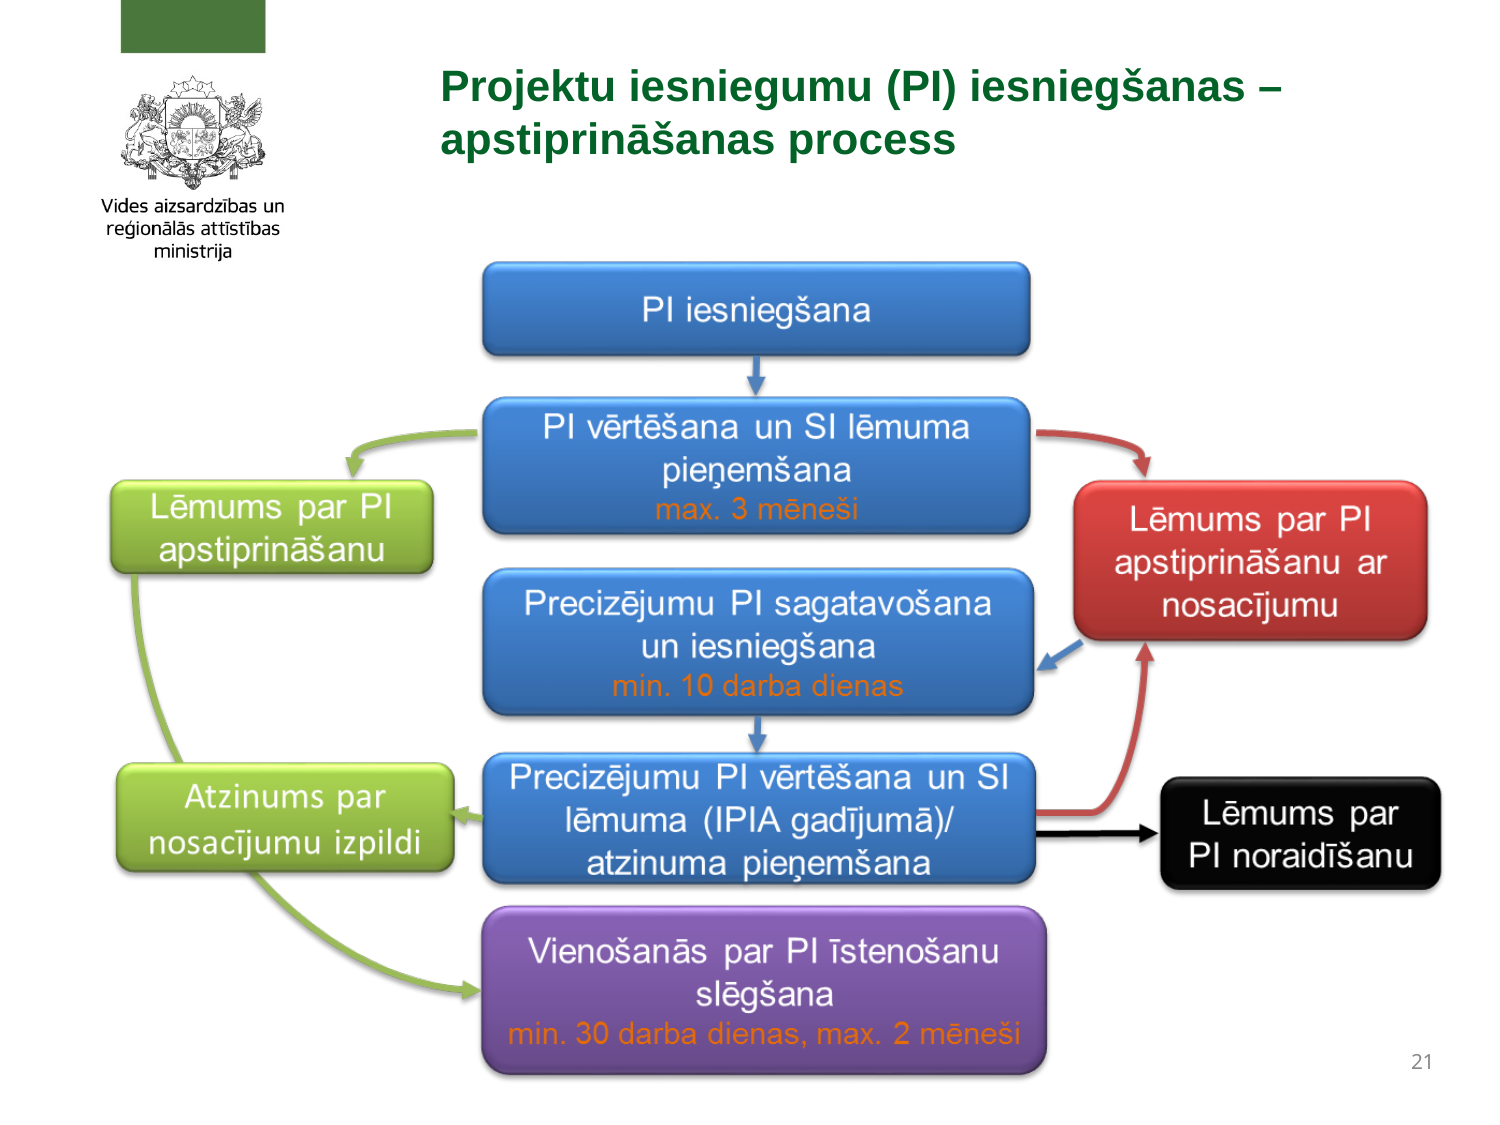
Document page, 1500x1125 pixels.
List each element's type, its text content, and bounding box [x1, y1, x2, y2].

picture [48, 0, 1451, 1088]
title Projektu iesniegumu (PI) iesniegšanas – apstiprināšanas process [424, 49, 1426, 226]
